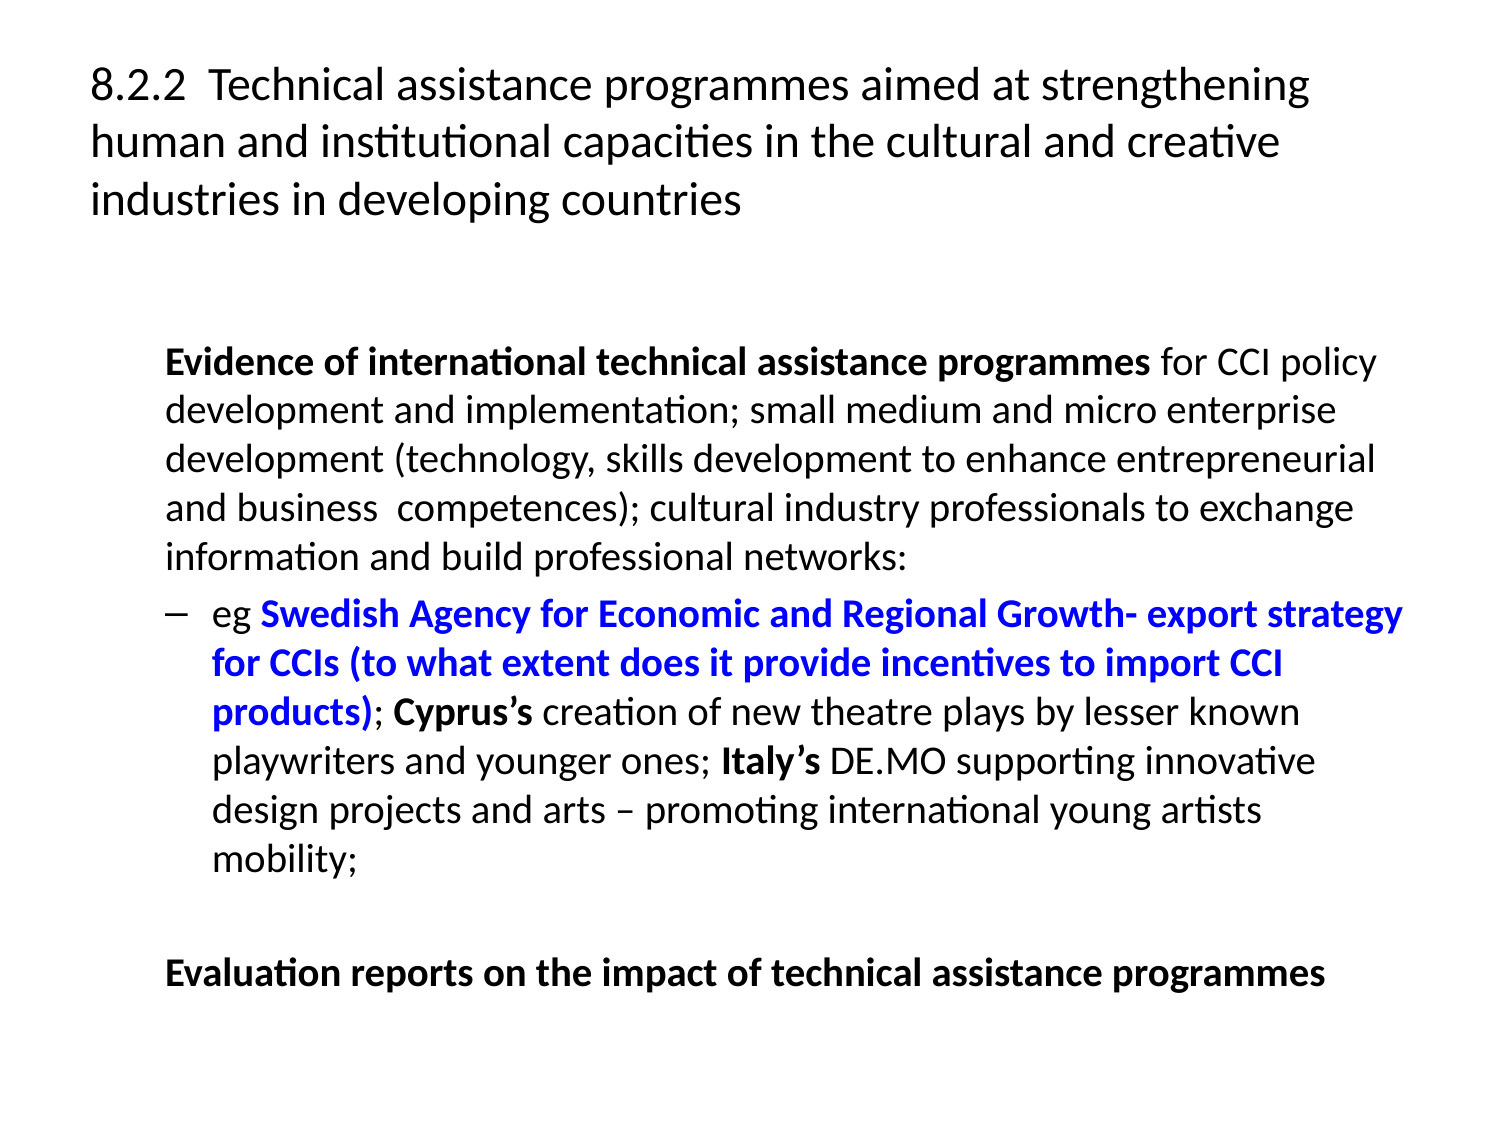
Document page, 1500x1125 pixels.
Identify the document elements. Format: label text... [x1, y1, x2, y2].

list Evidence of international technical assistance programmes for CCI policy development and implementation; small medium and micro enterprise development (technology, skills development to enhance entrepreneurial and business competences); cultural industry professionals to exchange information and build professional networks: eg Swedish Agency for Economic and Regional Growth- export strategy for CCIs (to what extent does it provide incentives to import CCI products); Cyprus’s creation of new theatre plays by lesser known playwriters and younger ones; Italy’s DE.MO supporting innovative design projects and arts – promoting international young artists mobility; Evaluation reports on the impact of technical assistance programmes [75, 262, 1425, 1005]
title 8.2.2 Technical assistance programmes aimed at strengthening human and institutional capacities in the cultural and creative industries in developing countries [75, 45, 1425, 233]
